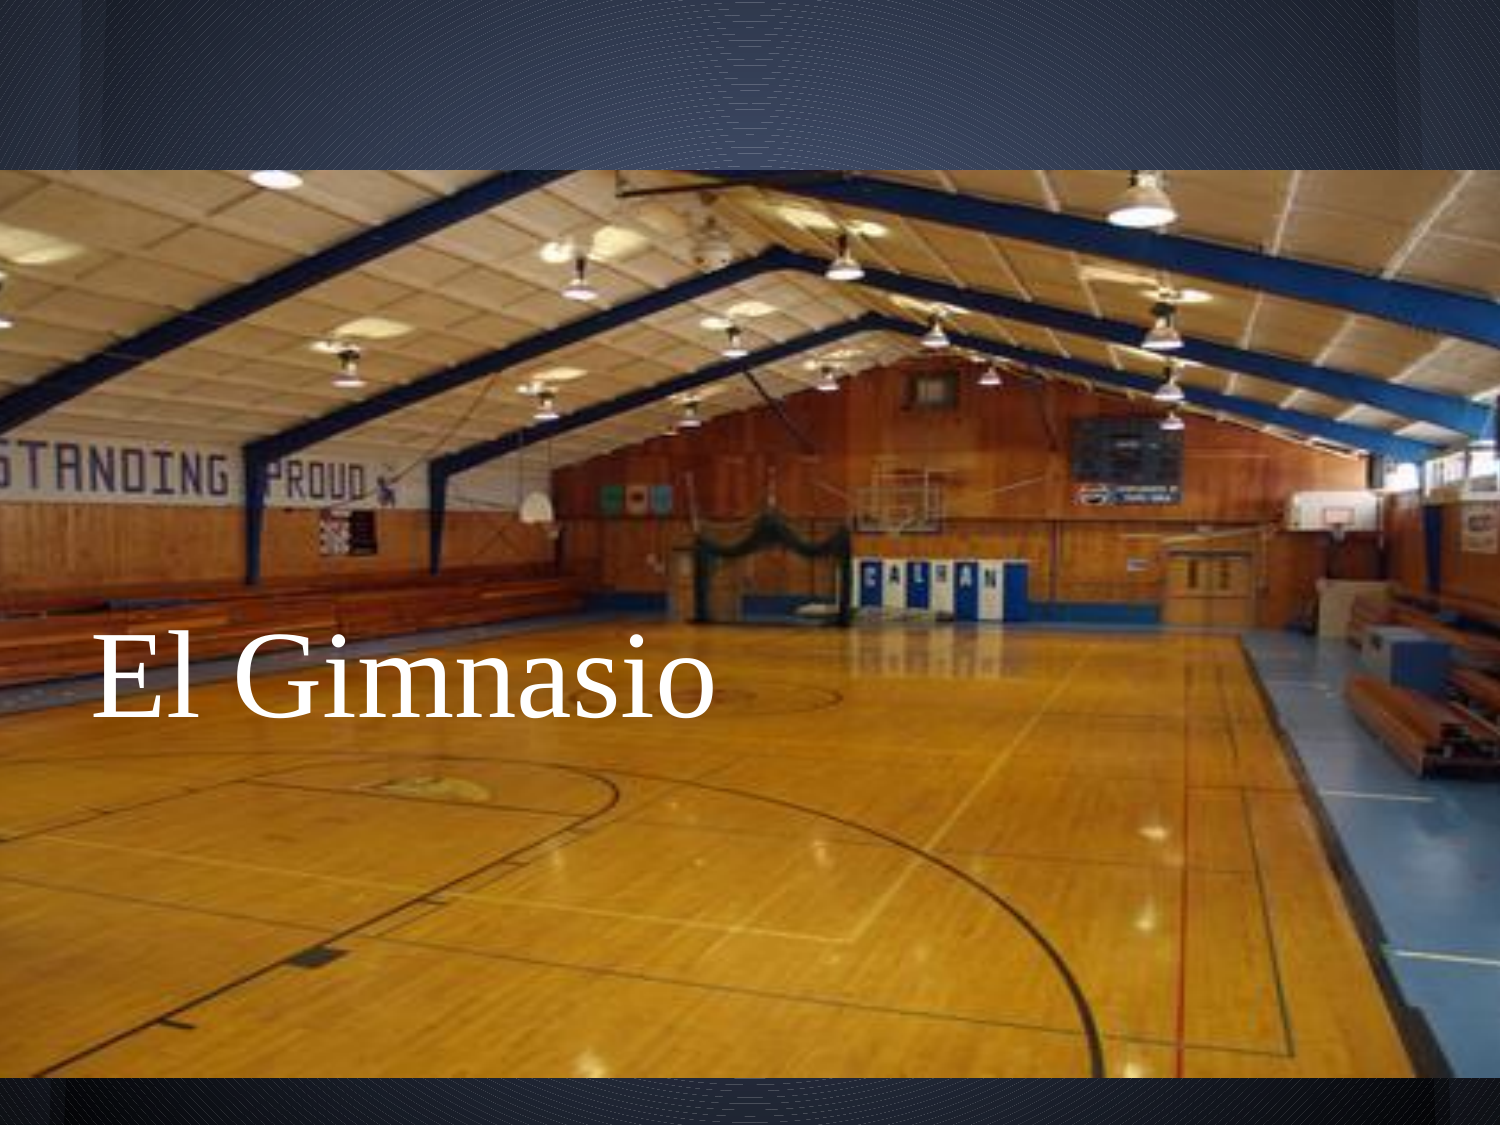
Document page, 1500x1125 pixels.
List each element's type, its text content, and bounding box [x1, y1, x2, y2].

text_box [0, 170, 1500, 1078]
text_box El Gimnasio [74, 577, 825, 842]
